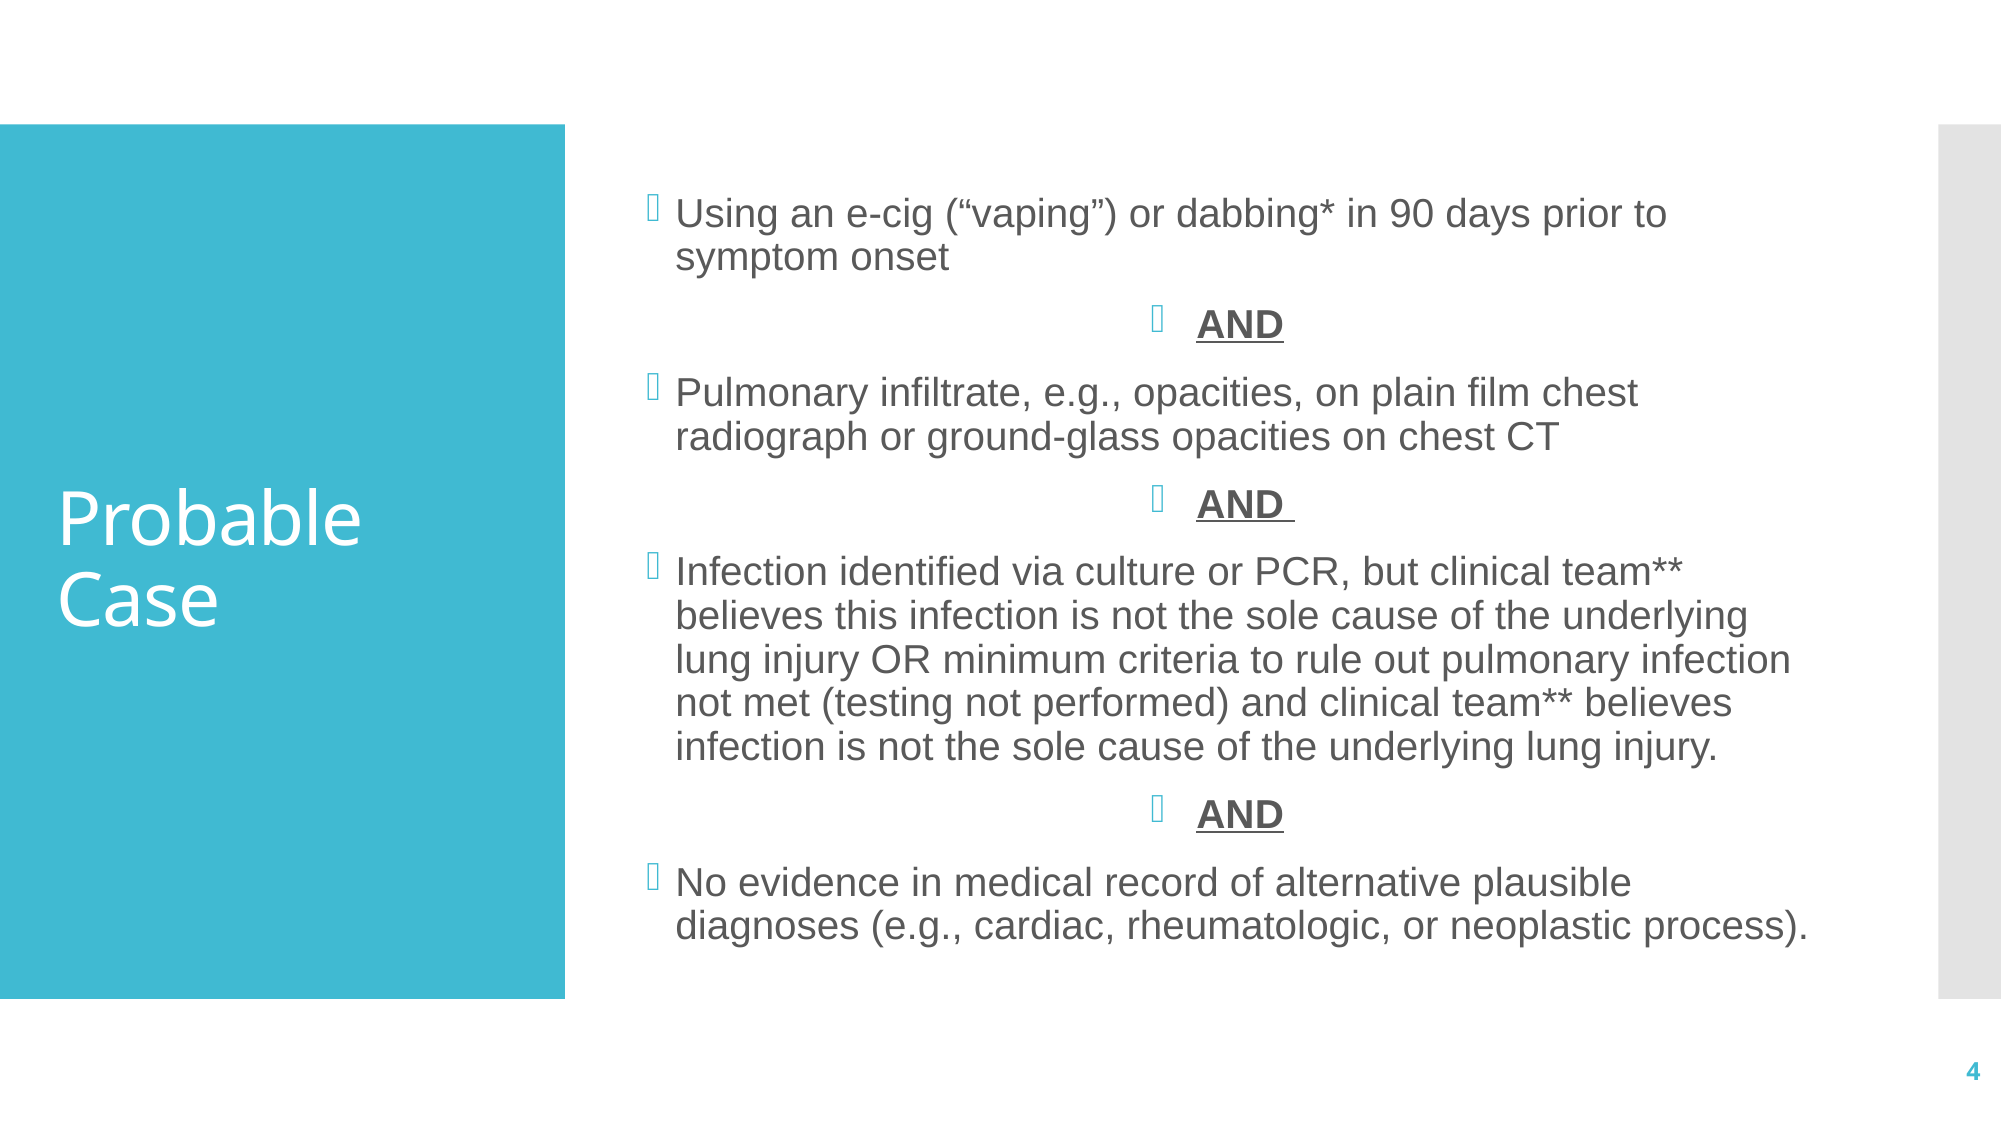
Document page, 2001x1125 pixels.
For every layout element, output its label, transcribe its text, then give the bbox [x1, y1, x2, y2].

list Using an e-cig (“vaping”) or dabbing* in 90 days prior to symptom onset AND Pulmonary infiltrate, e.g., opacities, on plain film chest radiograph or ground-glass opacities on chest CT AND Infection identified via culture or PCR, but clinical team** believes this infection is not the sole cause of the underlying lung injury OR minimum criteria to rule out pulmonary infection not met (testing not performed) and clinical team** believes infection is not the sole cause of the underlying lung injury. AND No evidence in medical record of alternative plausible diagnoses (e.g., cardiac, rheumatologic, or neoplastic process). [631, 184, 1832, 1025]
title Probable Case [41, 184, 525, 940]
slide_number 4 [1744, 1042, 1996, 1103]
